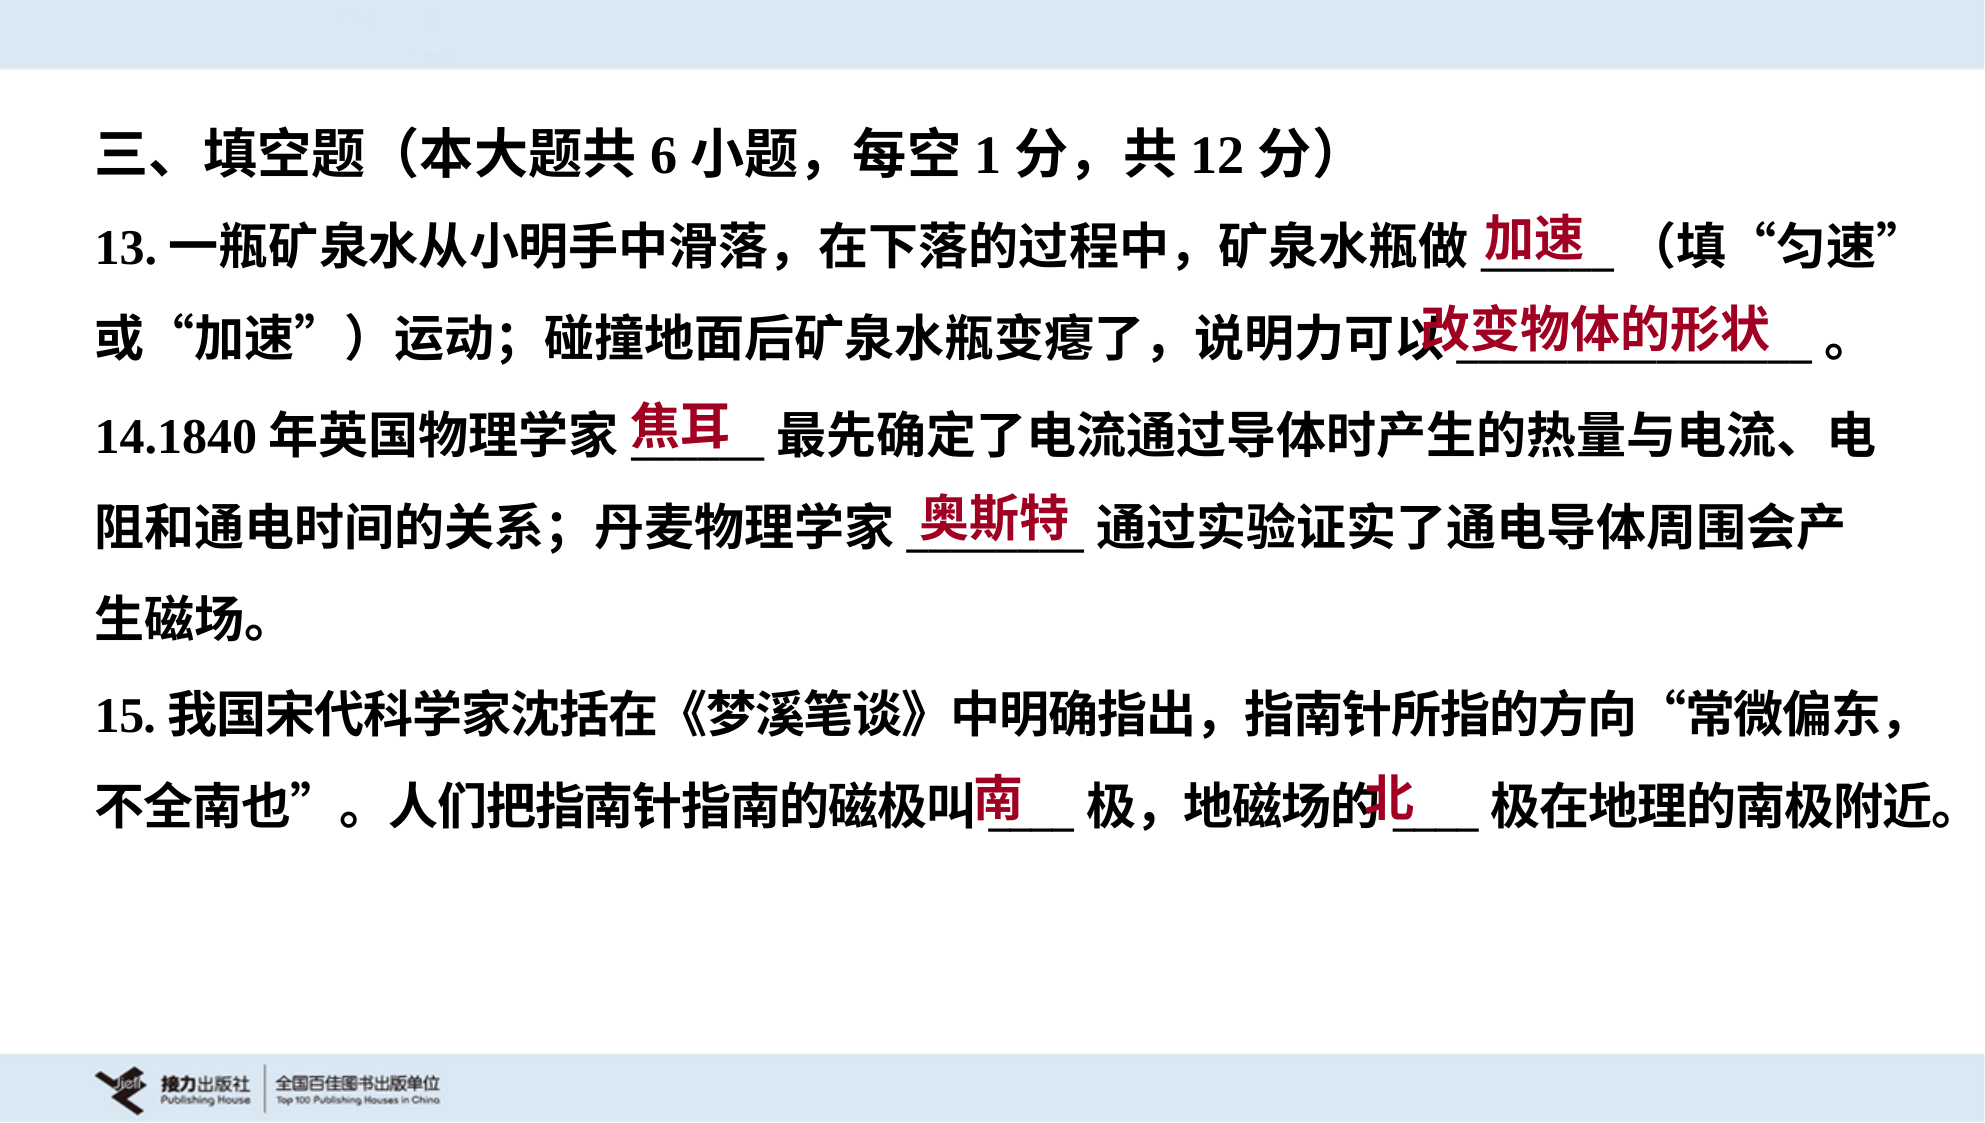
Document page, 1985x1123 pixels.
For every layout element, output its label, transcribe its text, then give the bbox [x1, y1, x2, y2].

text_box 改变物体的形状 [1401, 270, 1790, 358]
text_box 南 [956, 738, 1041, 826]
text_box 加速 [1466, 178, 1604, 267]
text_box 三、填空题（本大题共6小题，每空1分，共12分） [94, 88, 1892, 183]
picture [0, 0, 1985, 1122]
text_box 14.1840年英国物理学家______最先确定了电流通过导体时产生的热量与电流、电 阻和通电时间的关系；丹麦物理学家________通过实验证实了通电导体周围会产 生磁场。 [94, 372, 1892, 648]
text_box 焦耳 [611, 367, 749, 456]
text_box 13.一瓶矿泉水从小明手中滑落，在下落的过程中，矿泉水瓶做______（填“匀速” 或“加速”）运动；碰撞地面后矿泉水瓶变瘪了，说明力可以________________。 [94, 183, 1892, 367]
text_box 15.我国宋代科学家沈括在《梦溪笔谈》中明确指出，指南针所指的方向“常微偏东， 不全南也”。人们把指南针指南的磁极叫____极，地磁场的____极在地理的南极附近。 [94, 651, 1892, 835]
text_box 奥斯特 [901, 459, 1089, 547]
text_box 北 [1347, 738, 1432, 826]
